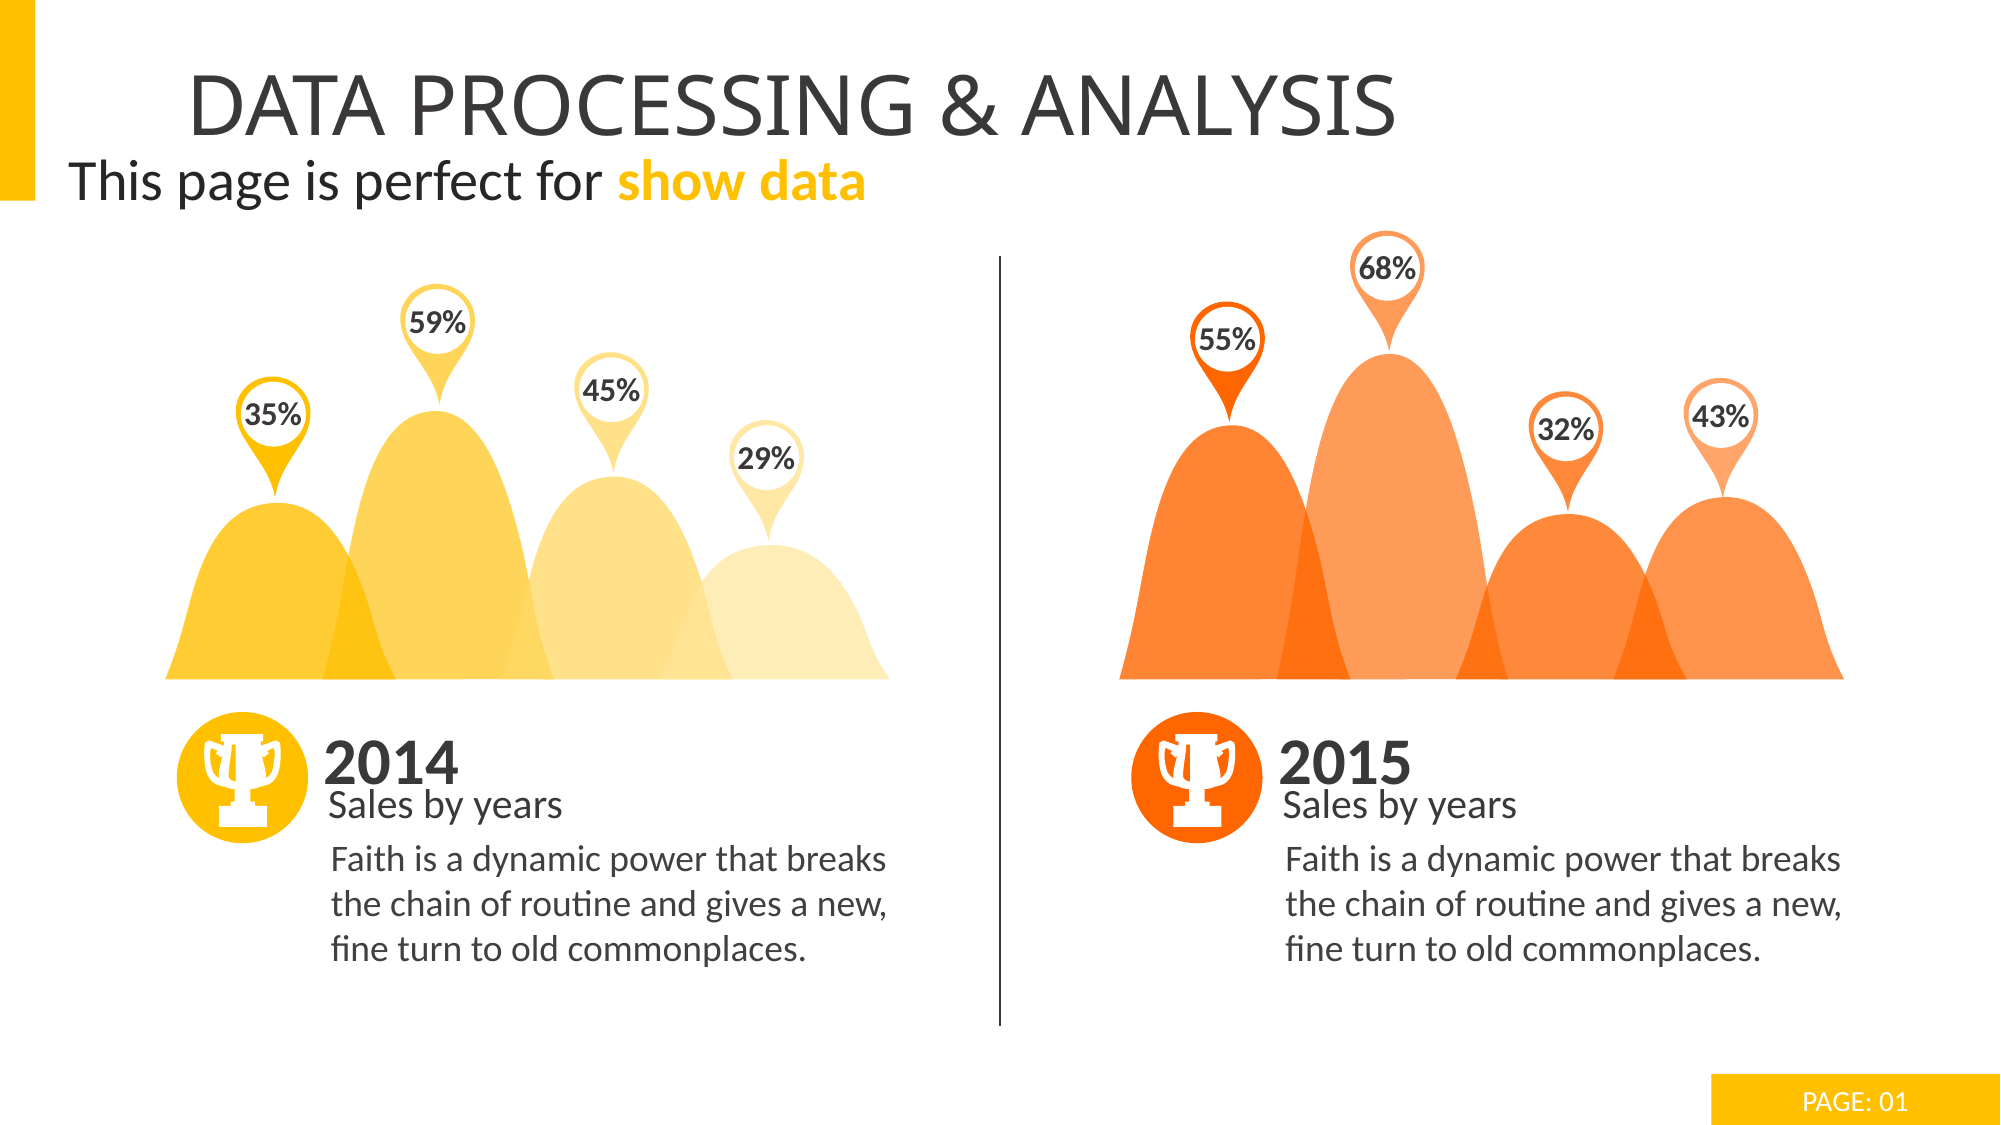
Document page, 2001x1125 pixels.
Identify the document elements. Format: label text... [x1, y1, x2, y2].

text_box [1517, 395, 1616, 492]
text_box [717, 424, 816, 520]
text_box [1117, 424, 1305, 681]
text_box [388, 288, 487, 384]
text_box This page is perfect for show data [53, 135, 883, 220]
text_box [1454, 513, 1645, 681]
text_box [1131, 711, 1263, 844]
text_box [163, 501, 348, 681]
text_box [562, 356, 661, 453]
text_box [308, 710, 580, 835]
text_box [1611, 496, 1846, 681]
text_box [321, 409, 529, 681]
text_box DATA PROCESSING & ANALYSIS [171, 44, 1415, 160]
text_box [176, 711, 309, 844]
text_box Faith is a dynamic power that breaks the chain of routine and gives a new, fine turn to old commonplaces. [1270, 827, 1905, 977]
text_box Faith is a dynamic power that breaks the chain of routine and gives a new, fine turn to old commonplaces. [316, 827, 950, 977]
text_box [1672, 382, 1771, 478]
text_box [0, 0, 36, 202]
text_box PAGE: 01 [1710, 1073, 2000, 1125]
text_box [1178, 306, 1277, 402]
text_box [1338, 235, 1437, 331]
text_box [1262, 710, 1534, 835]
text_box [500, 475, 702, 681]
text_box [1275, 352, 1488, 681]
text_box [224, 381, 323, 477]
text_box [657, 544, 893, 681]
